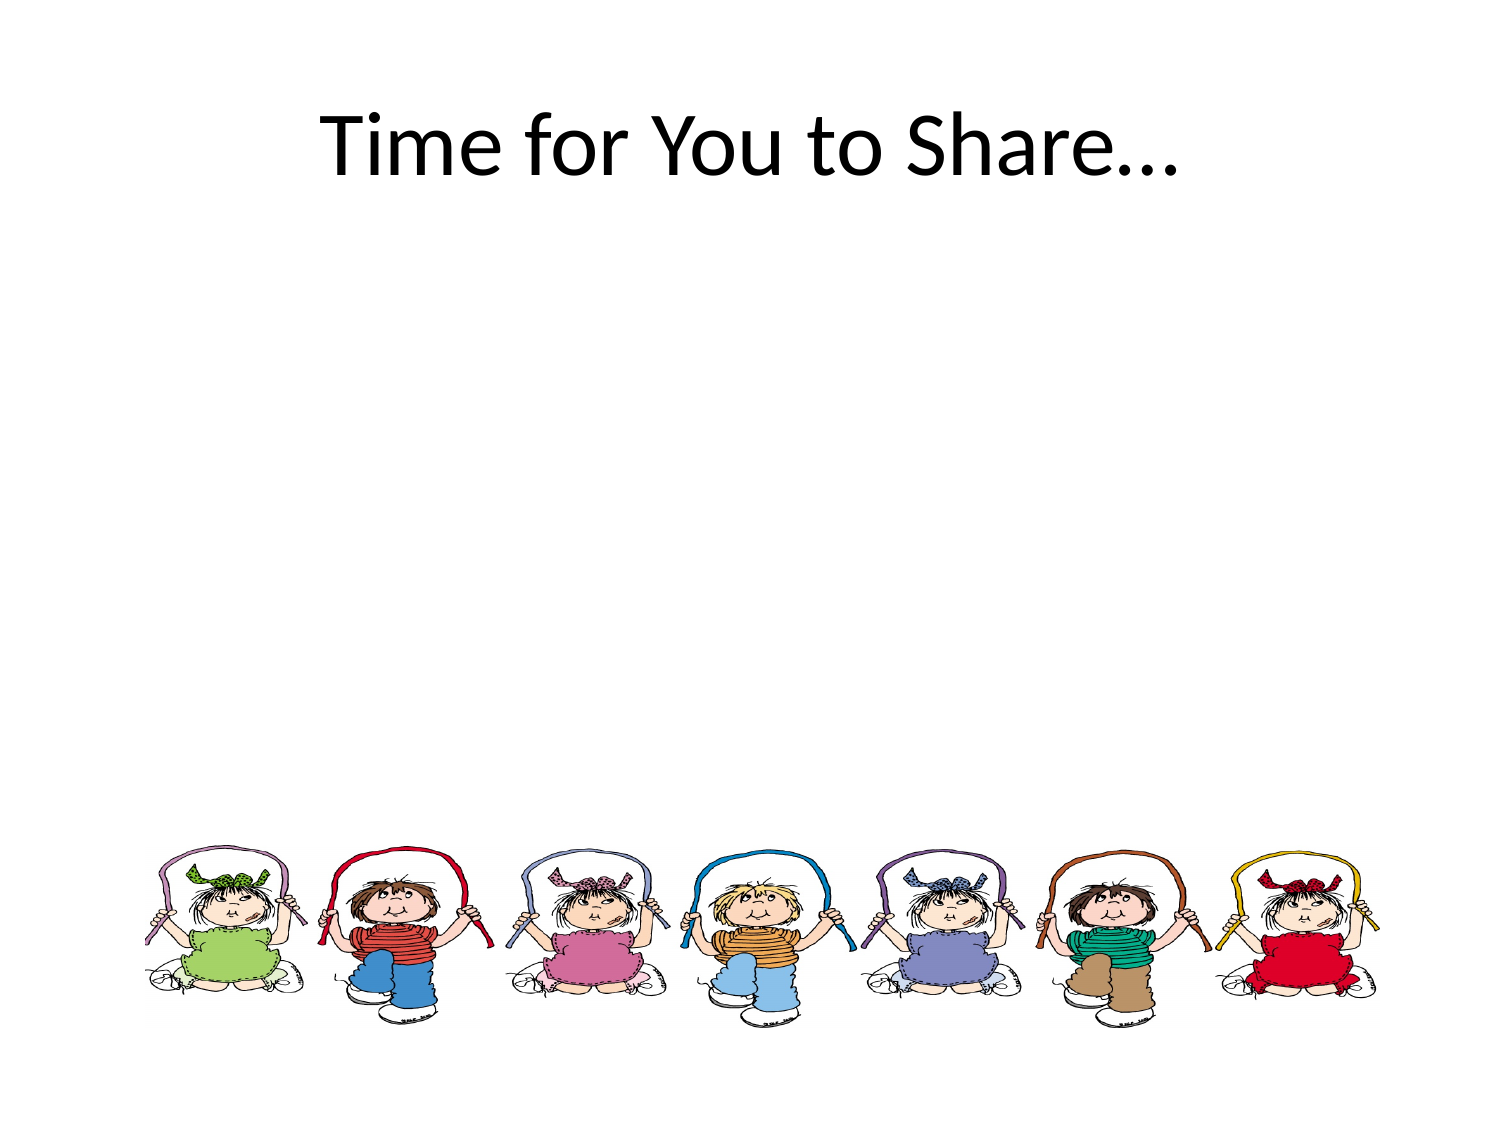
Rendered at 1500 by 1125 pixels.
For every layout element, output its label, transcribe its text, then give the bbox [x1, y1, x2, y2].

picture [145, 496, 1380, 1125]
title Time for You to Share… [75, 45, 1425, 233]
